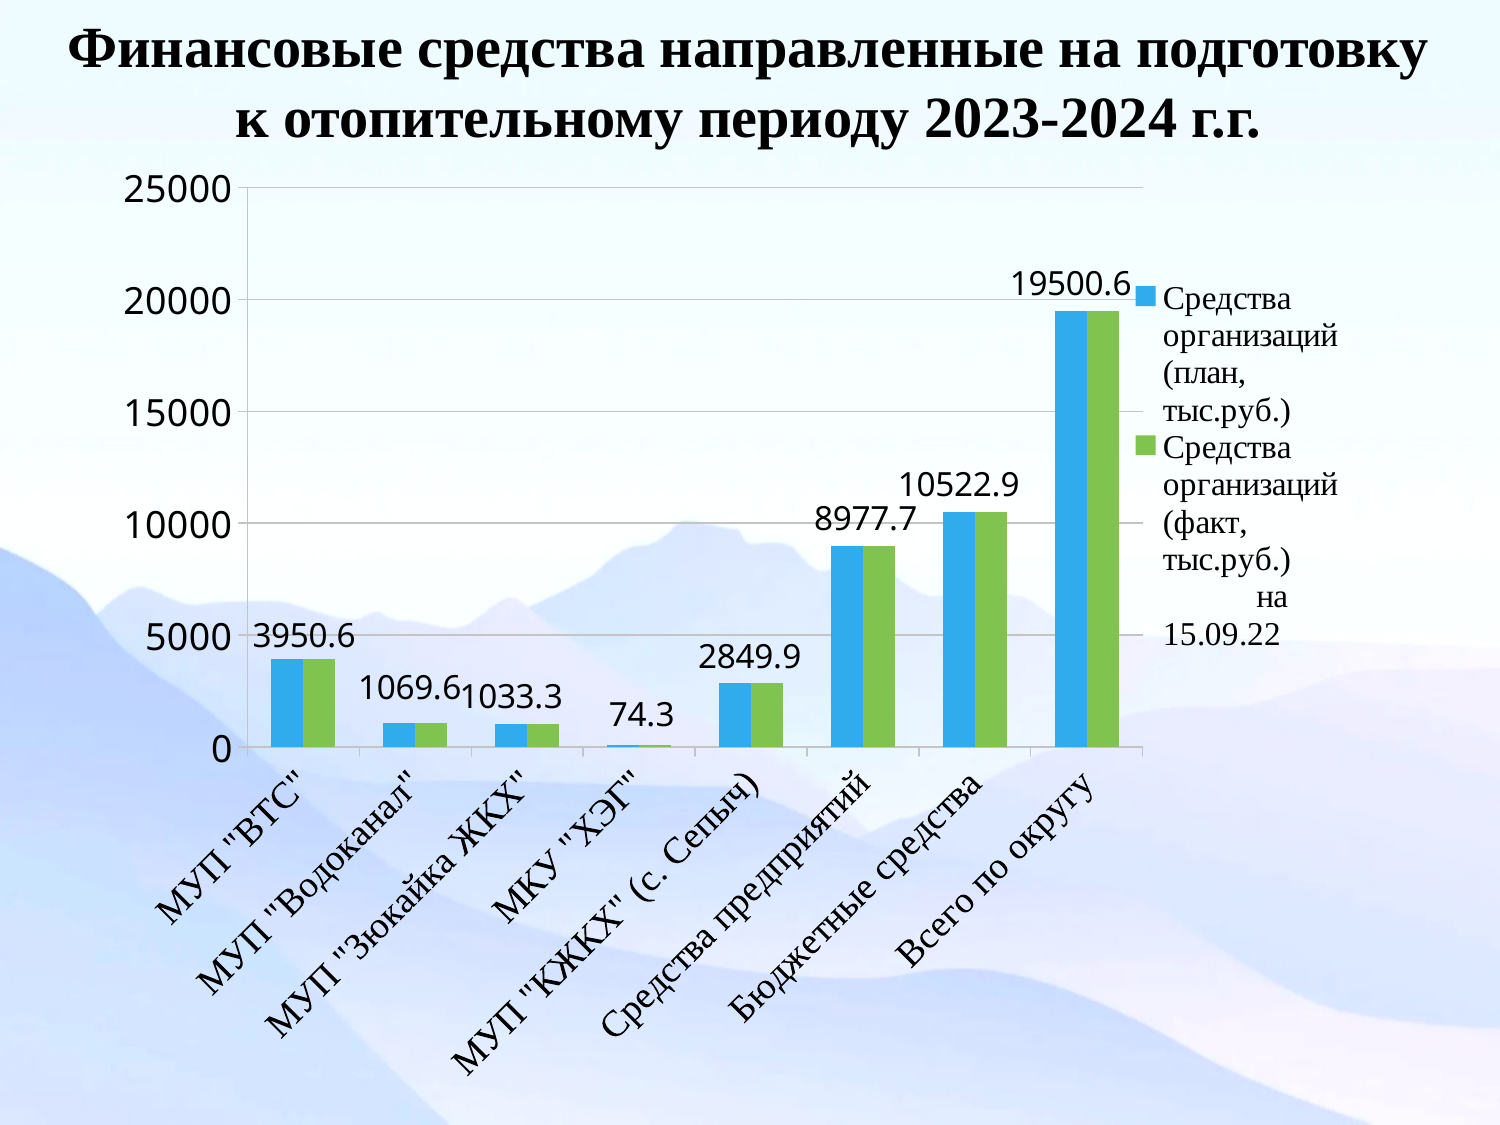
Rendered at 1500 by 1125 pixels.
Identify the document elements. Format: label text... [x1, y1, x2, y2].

chart [118, 161, 1426, 1125]
picture [0, 0, 1500, 1125]
title Финансовые средства направленные на подготовку к отопительному периоду 2023-2024 г.г. [50, 36, 1461, 192]
